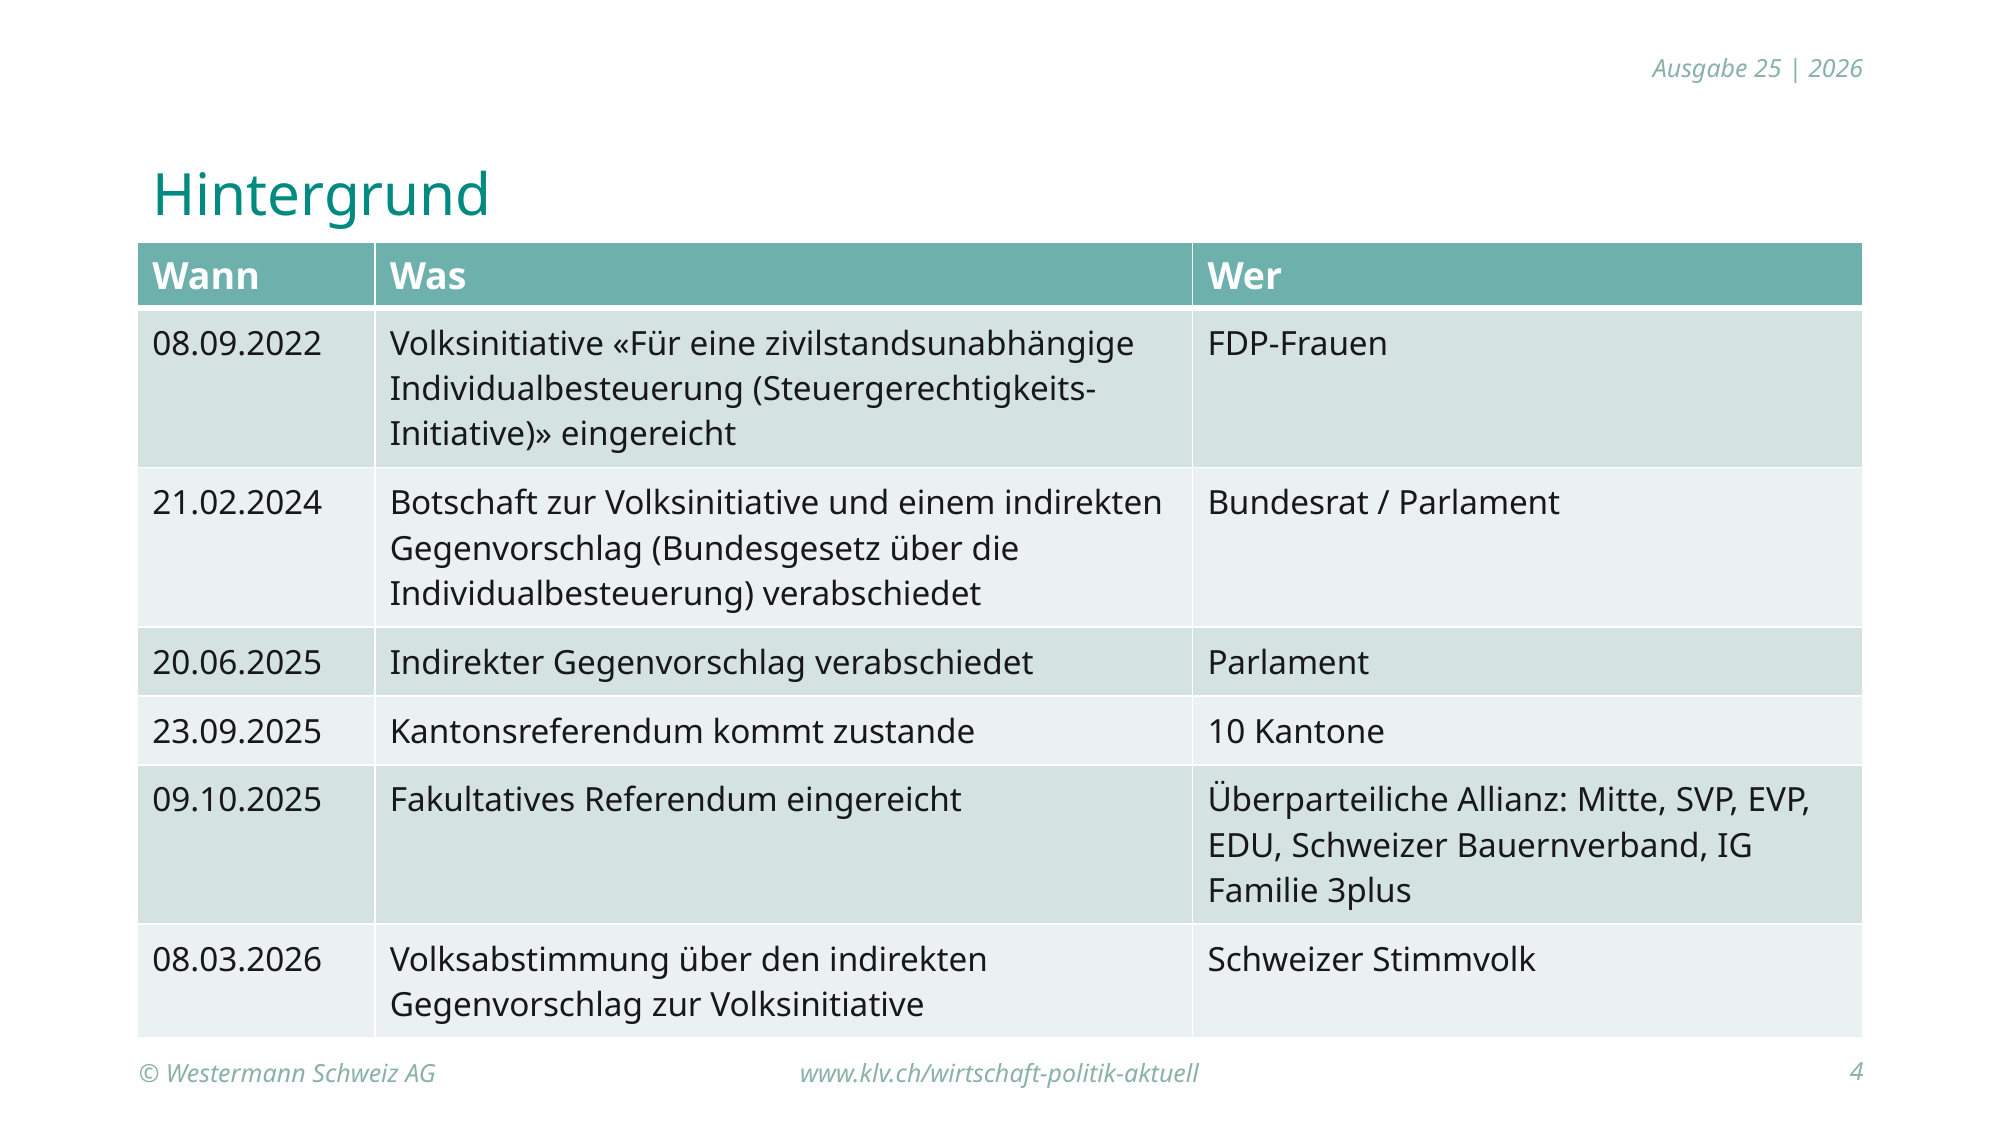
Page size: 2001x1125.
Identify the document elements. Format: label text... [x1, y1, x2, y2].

table_cell Parlament [1193, 628, 1862, 695]
table_cell 20.06.2025 [138, 628, 374, 695]
table_cell Kantonsreferendum kommt zustande [376, 697, 1192, 764]
table_cell Indirekter Gegenvorschlag verabschiedet [376, 628, 1192, 695]
table_cell Fakultatives Referendum eingereicht [376, 766, 1192, 923]
table_header Was [376, 300, 1192, 305]
table_cell FDP-Frauen [1193, 311, 1862, 467]
table_header Wann [138, 300, 374, 305]
table_header Wer [1193, 300, 1862, 305]
table_cell Schweizer Stimmvolk [1193, 925, 1862, 1037]
table_cell Volksinitiative «Für eine zivilstandsunabhängige Individualbesteuerung (Steuergerechtigkeits-Initiative)» eingereicht [376, 311, 1192, 467]
table_cell 21.02.2024 [138, 468, 374, 626]
table_cell 08.03.2026 [138, 925, 374, 1037]
table_cell Botschaft zur Volksinitiative und einem indirekten Gegenvorschlag (Bundesgesetz über die Individualbesteuerung) verabschiedet [376, 468, 1192, 626]
table_cell 23.09.2025 [138, 697, 374, 764]
table_cell 10 Kantone [1193, 697, 1862, 764]
table_cell 08.09.2022 [138, 311, 374, 467]
table_cell Überparteiliche Allianz: Mitte, SVP, EVP, EDU, Schweizer Bauernverband, IG Familie 3plus [1193, 766, 1862, 923]
table_cell 09.10.2025 [138, 766, 374, 923]
text_box Hintergrund [137, 92, 1863, 300]
table_cell Volksabstimmung über den indirekten Gegenvorschlag zur Volksinitiative [376, 925, 1192, 1037]
table_cell Bundesrat / Parlament [1193, 468, 1862, 626]
